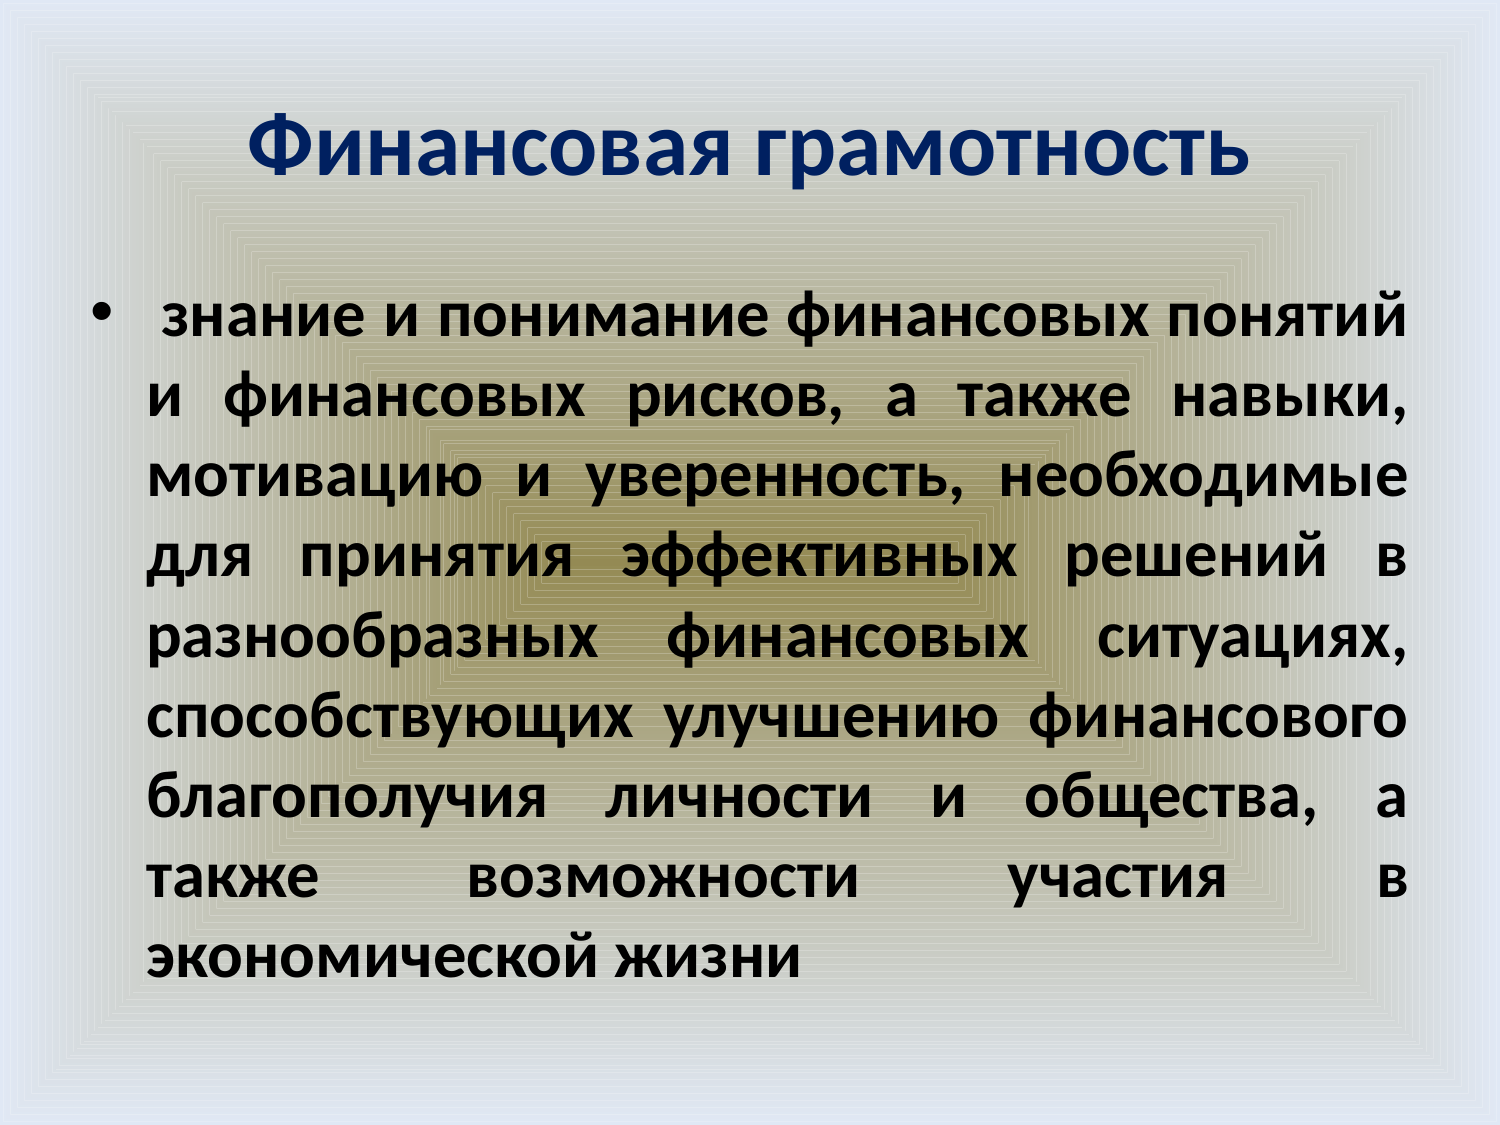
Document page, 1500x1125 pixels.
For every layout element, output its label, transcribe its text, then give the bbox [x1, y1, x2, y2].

list знание и понимание финансовых понятий и финансовых рисков, а также навыки, мотивацию и уверенность, необходимые для принятия эффективных решений в разнообразных финансовых ситуациях, способствующих улучшению финансового благополучия личности и общества, а также возможности участия в экономической жизни [75, 262, 1425, 1005]
title Финансовая грамотность [75, 45, 1425, 233]
